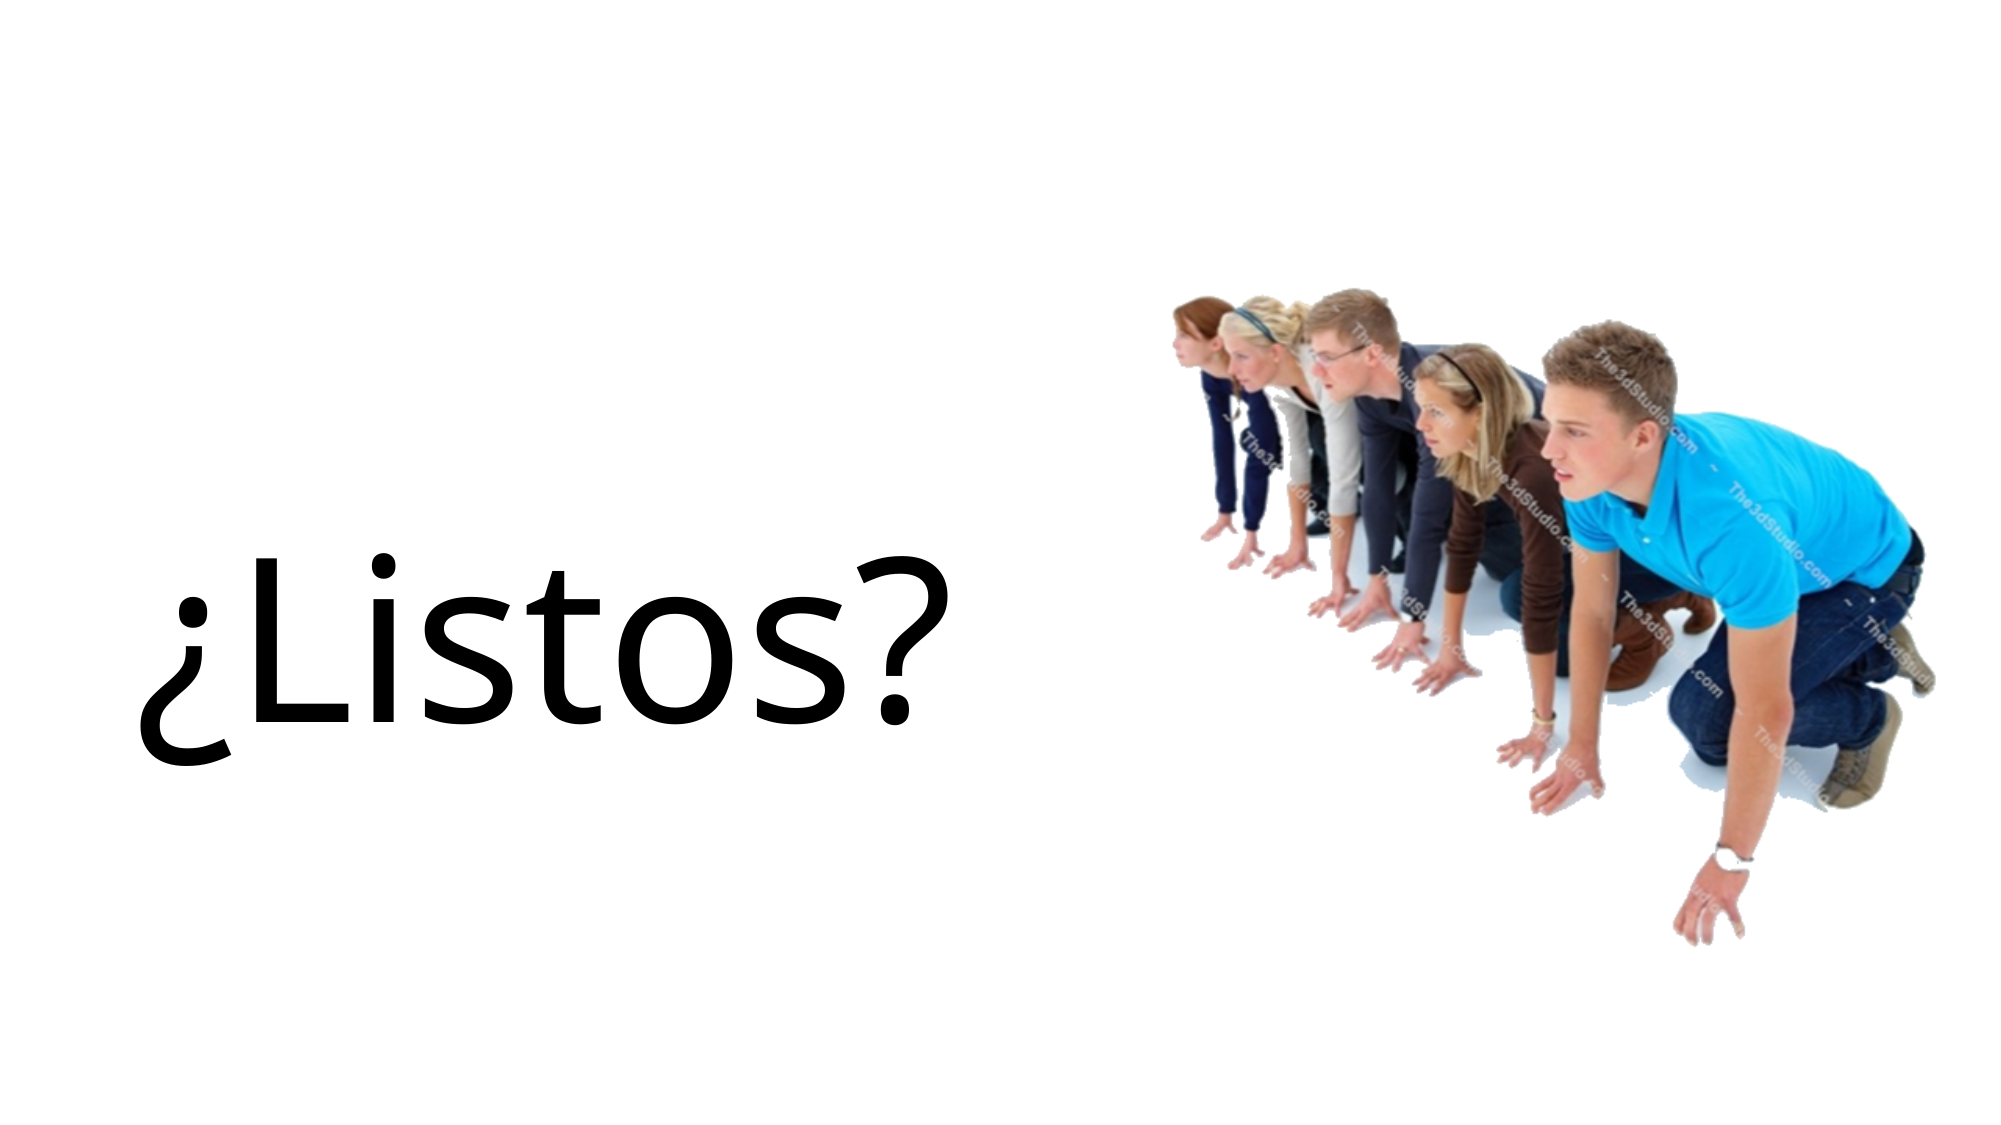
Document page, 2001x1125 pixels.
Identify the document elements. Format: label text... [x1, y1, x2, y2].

text_box ¿Listos? [120, 485, 1098, 776]
picture [1098, 193, 2000, 991]
